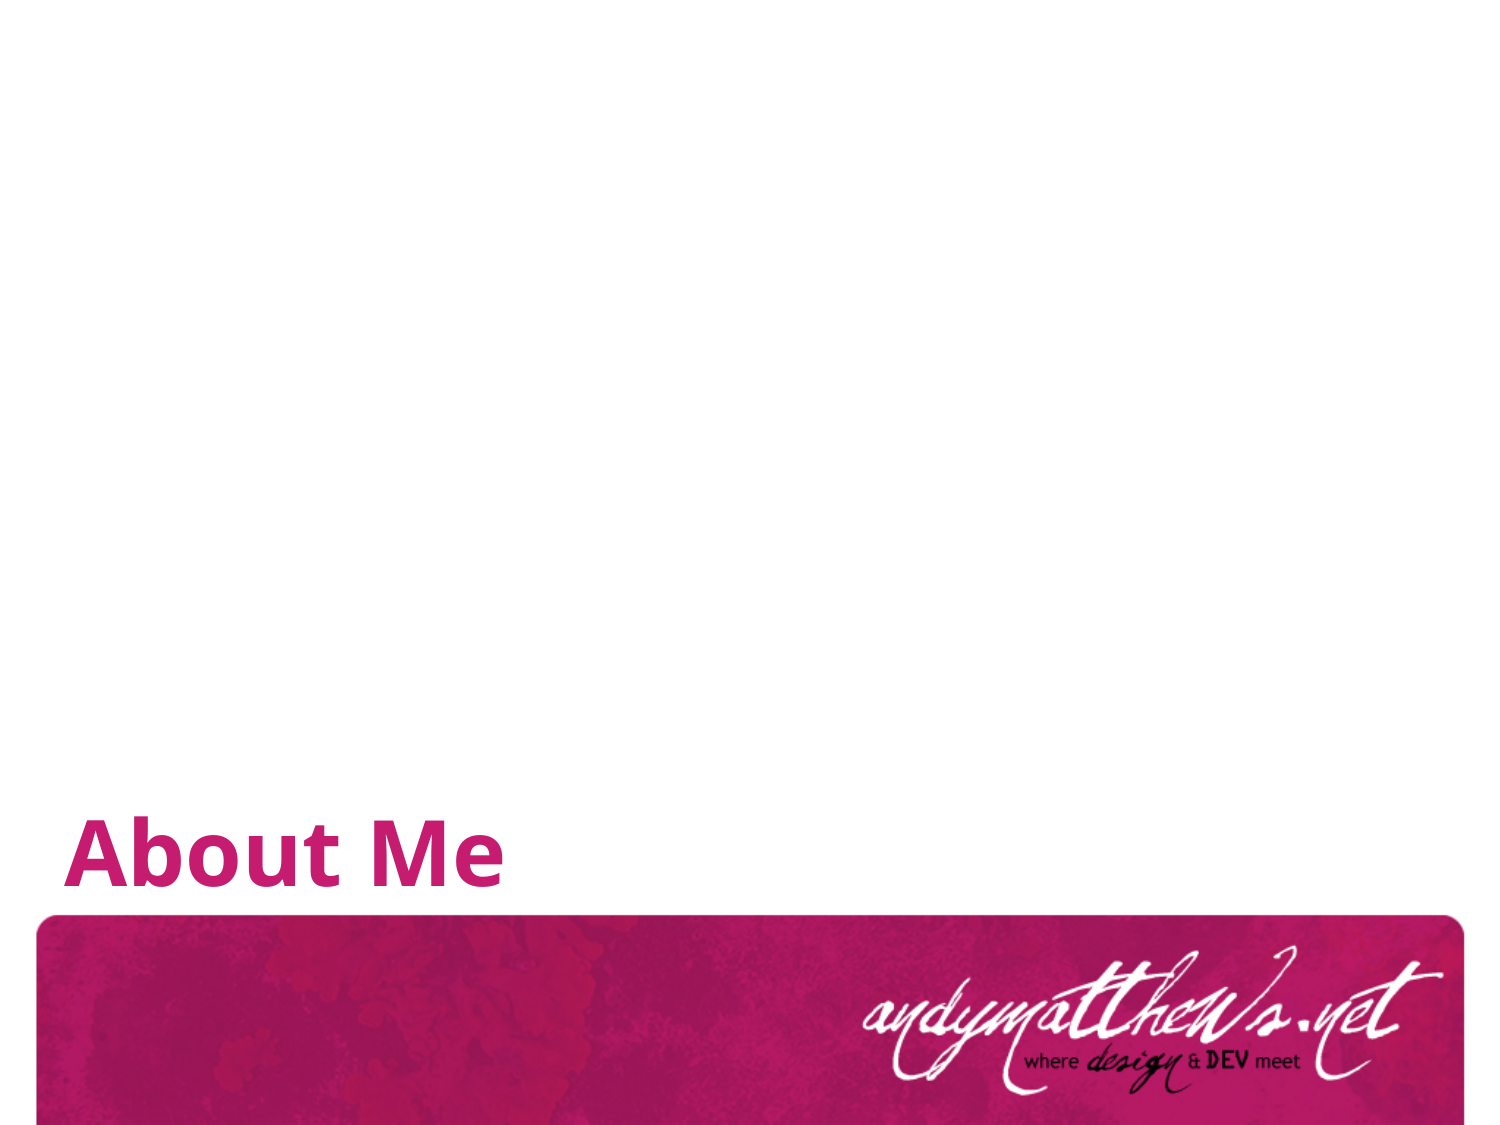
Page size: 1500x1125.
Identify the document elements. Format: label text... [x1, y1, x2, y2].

picture [0, 0, 1500, 1125]
text_box About Me [50, 159, 1450, 913]
